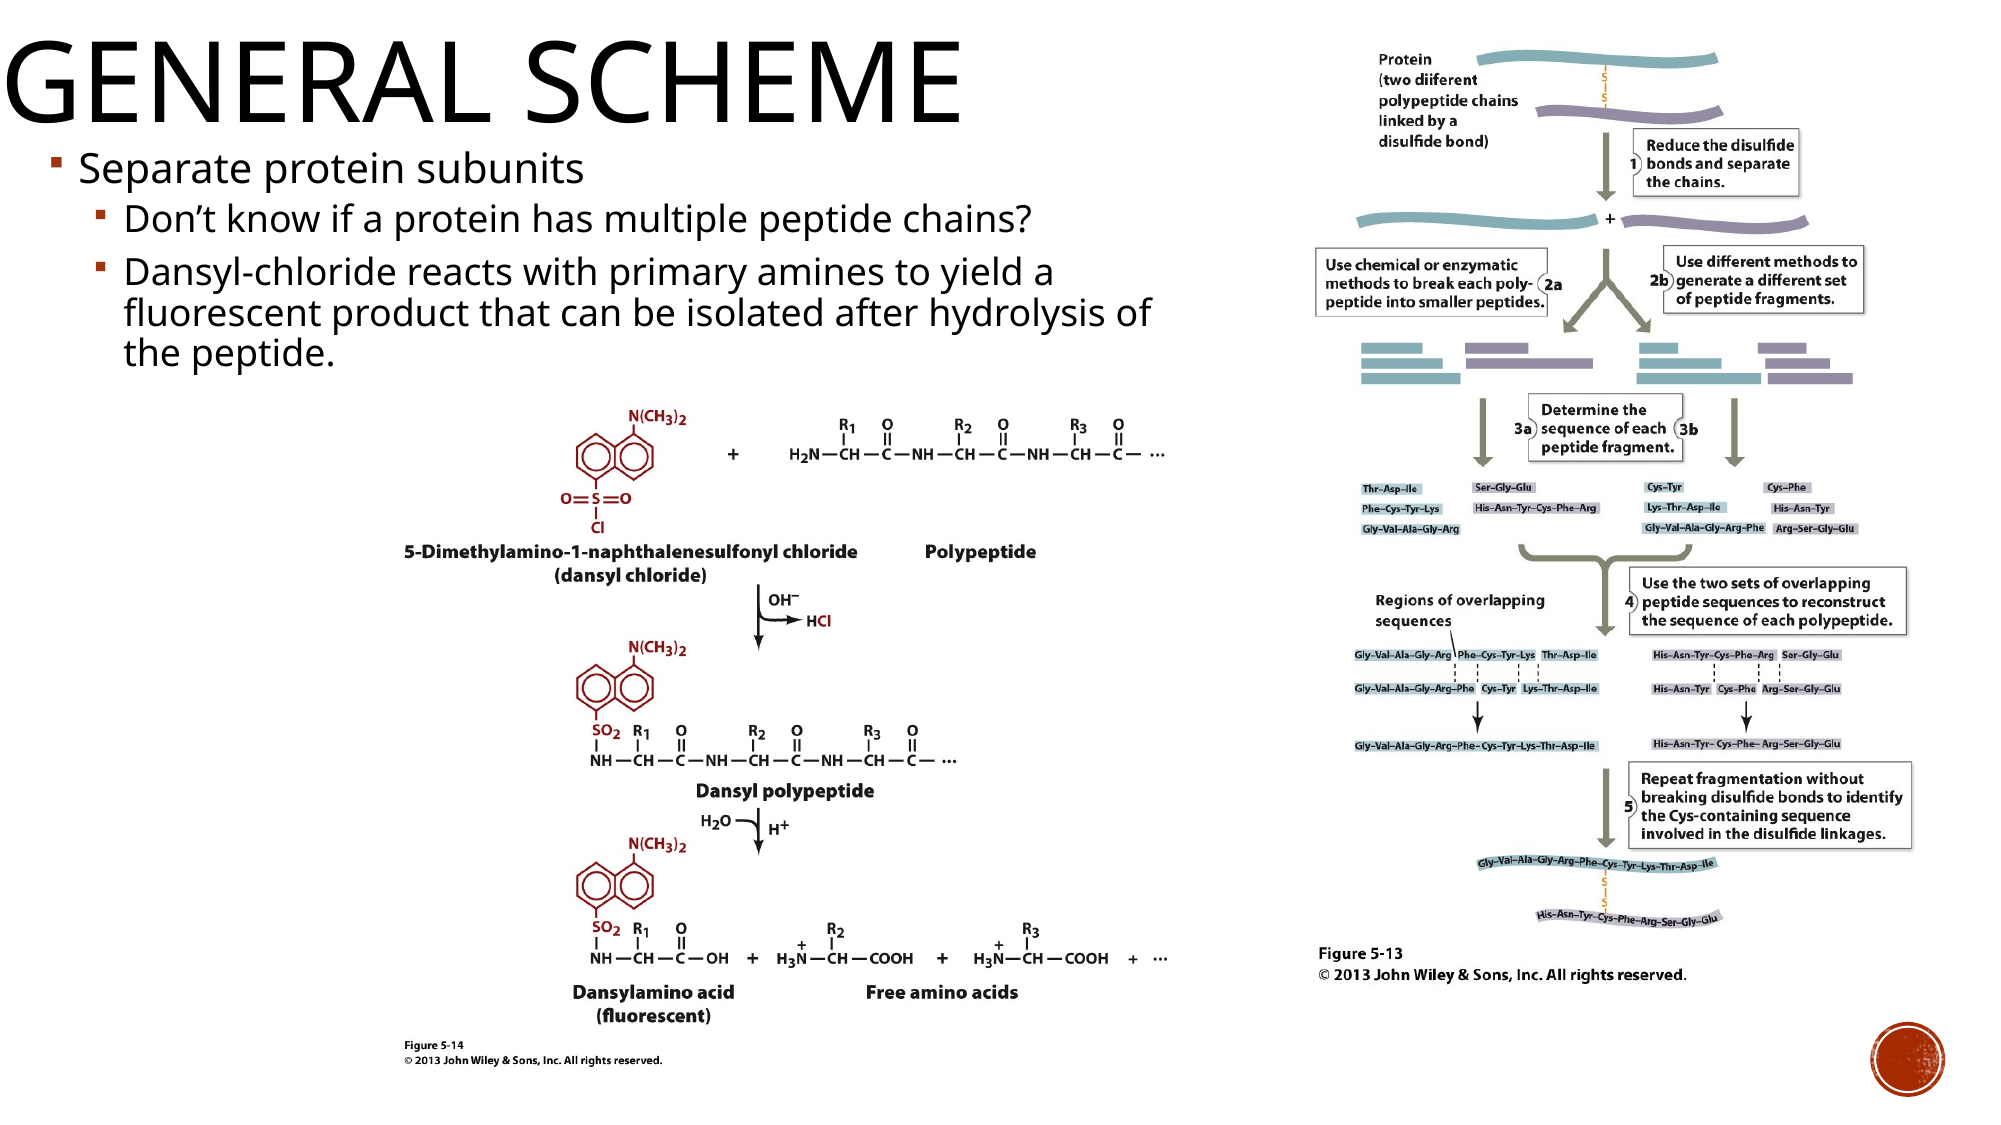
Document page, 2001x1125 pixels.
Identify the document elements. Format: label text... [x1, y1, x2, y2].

picture [1311, 38, 1920, 987]
picture [399, 403, 1173, 1069]
list Separate protein subunits Don’t know if a protein has multiple peptide chains? Dansyl-chloride reacts with primary amines to yield a fluorescent product that can be isolated after hydrolysis of the peptide. [33, 139, 1187, 805]
title General scheme [0, 0, 1635, 218]
